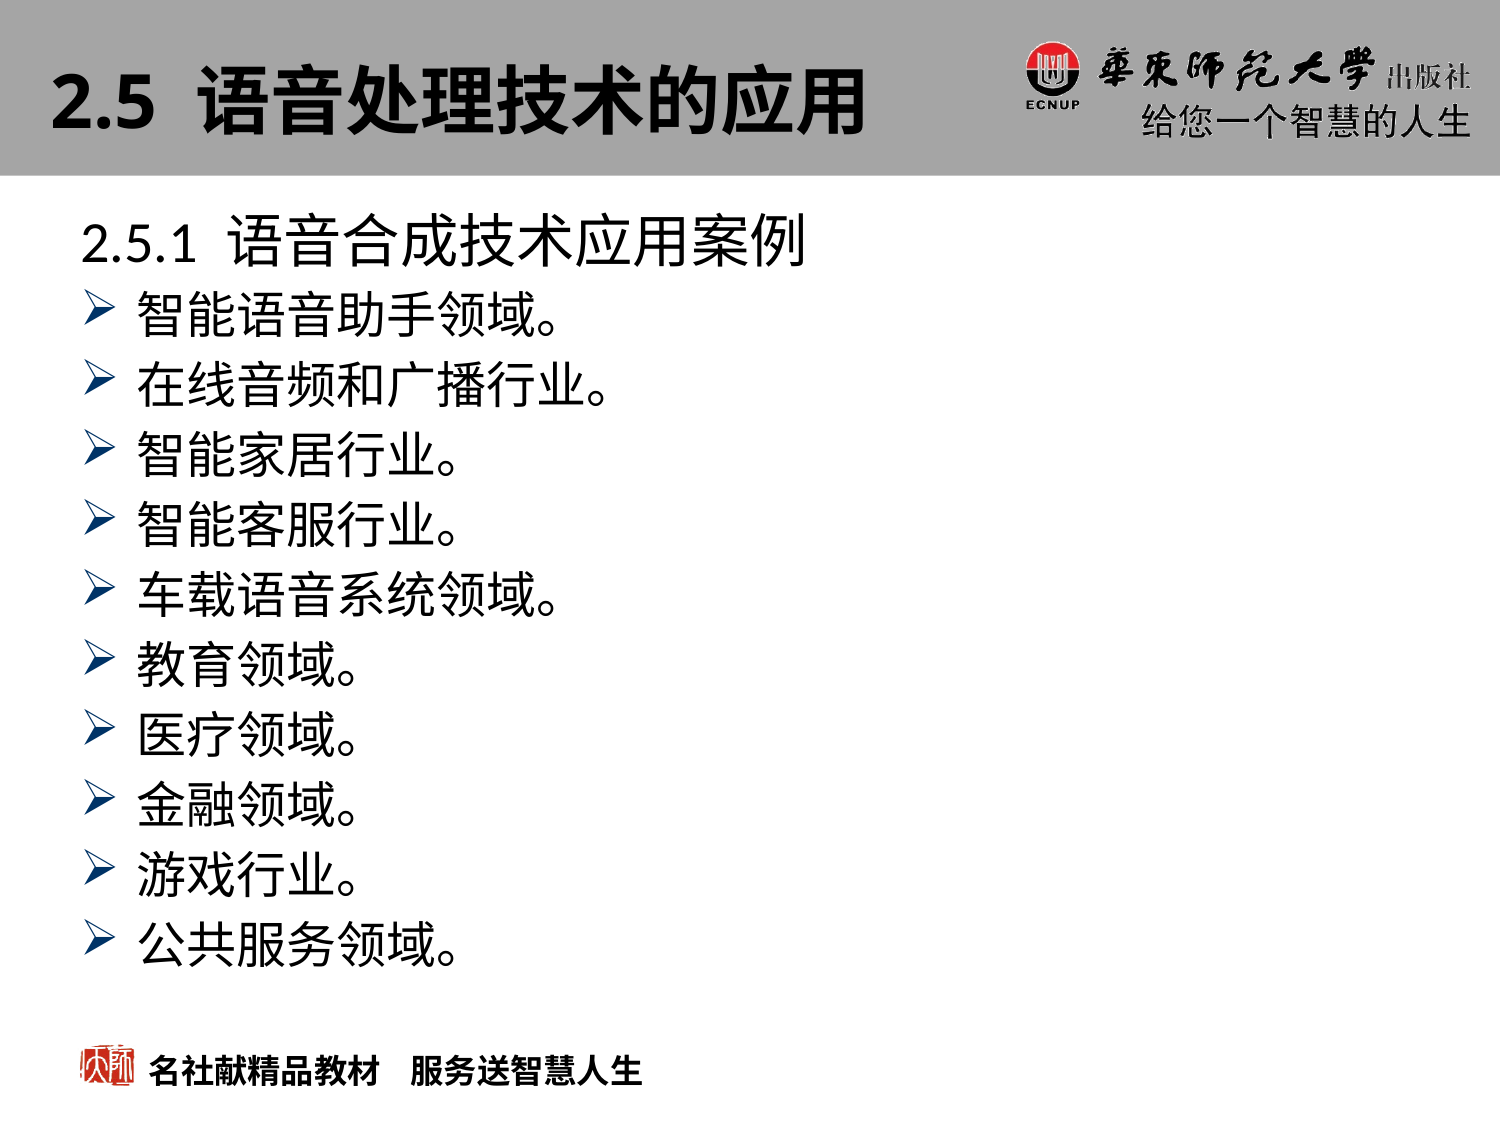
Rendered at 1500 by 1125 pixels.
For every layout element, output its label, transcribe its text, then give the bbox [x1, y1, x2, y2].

title 2.5 语音处理技术的应用 [35, 58, 1198, 139]
picture [70, 1042, 138, 1090]
list 2.5.1 语音合成技术应用案例 智能语音助手领域。 在线音频和广播行业。 智能家居行业。 智能客服行业。 车载语音系统领域。 教育领域。 医疗领域。 金融领域。 游戏行业。 公共服务领域。 [64, 196, 1437, 1035]
picture [1009, 35, 1500, 153]
